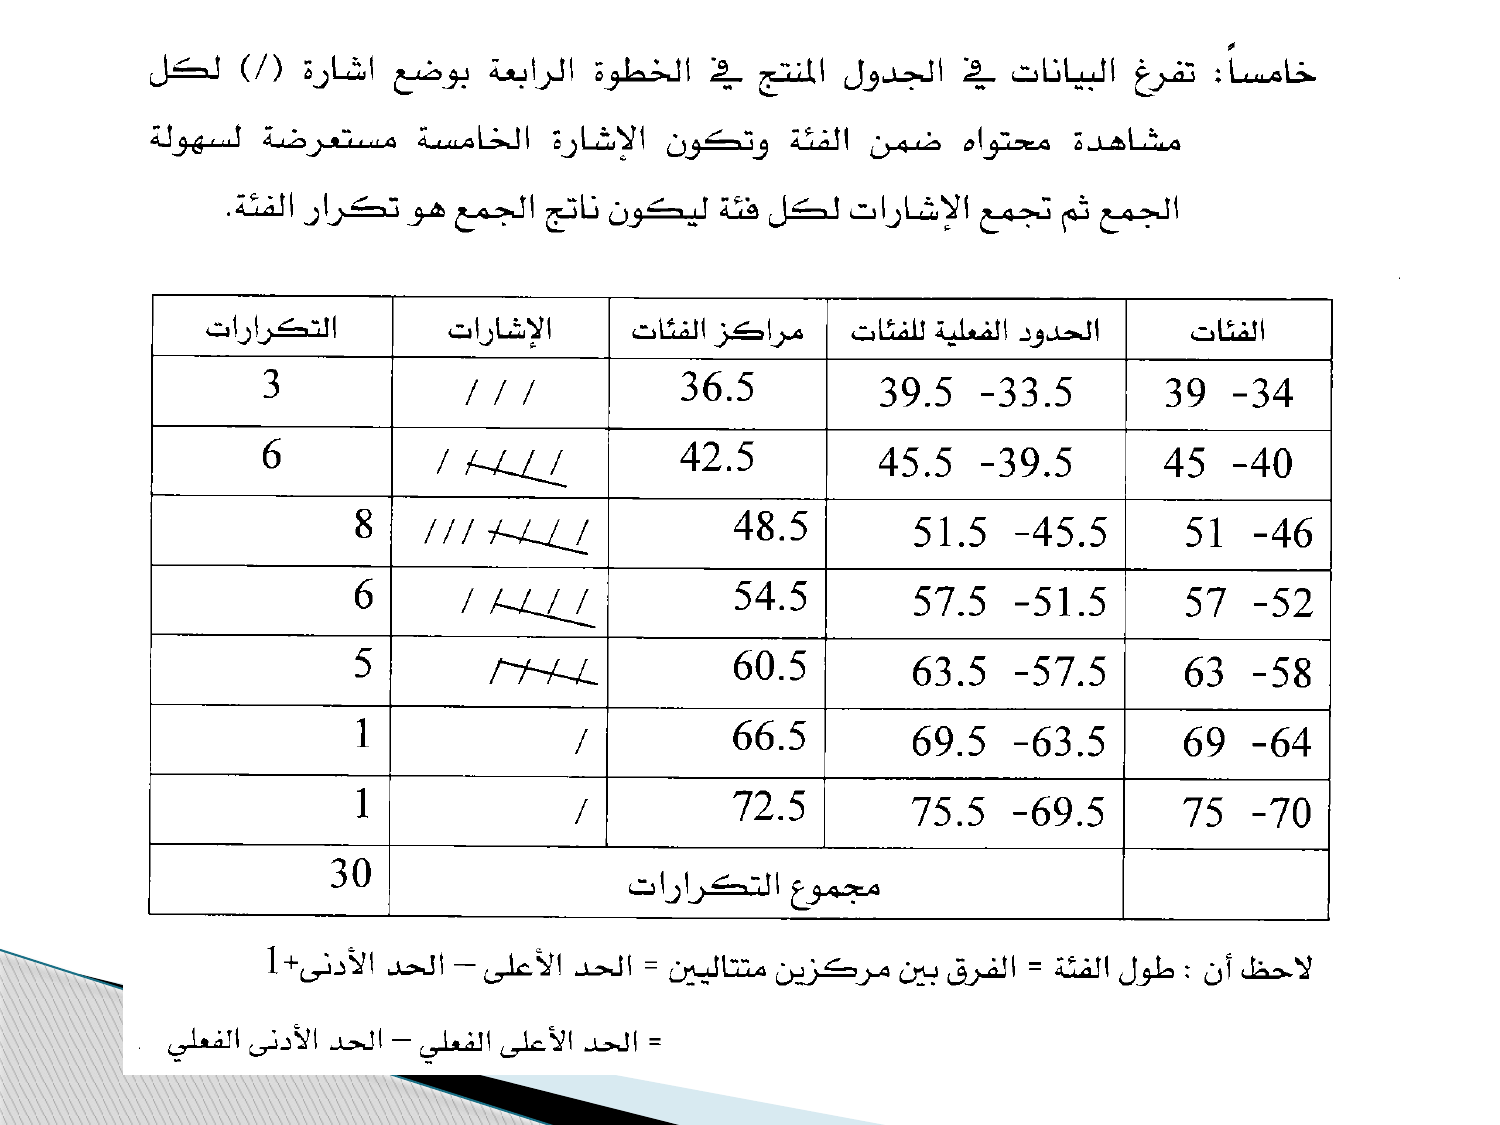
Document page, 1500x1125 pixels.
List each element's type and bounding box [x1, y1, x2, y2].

picture [123, 30, 1406, 1075]
